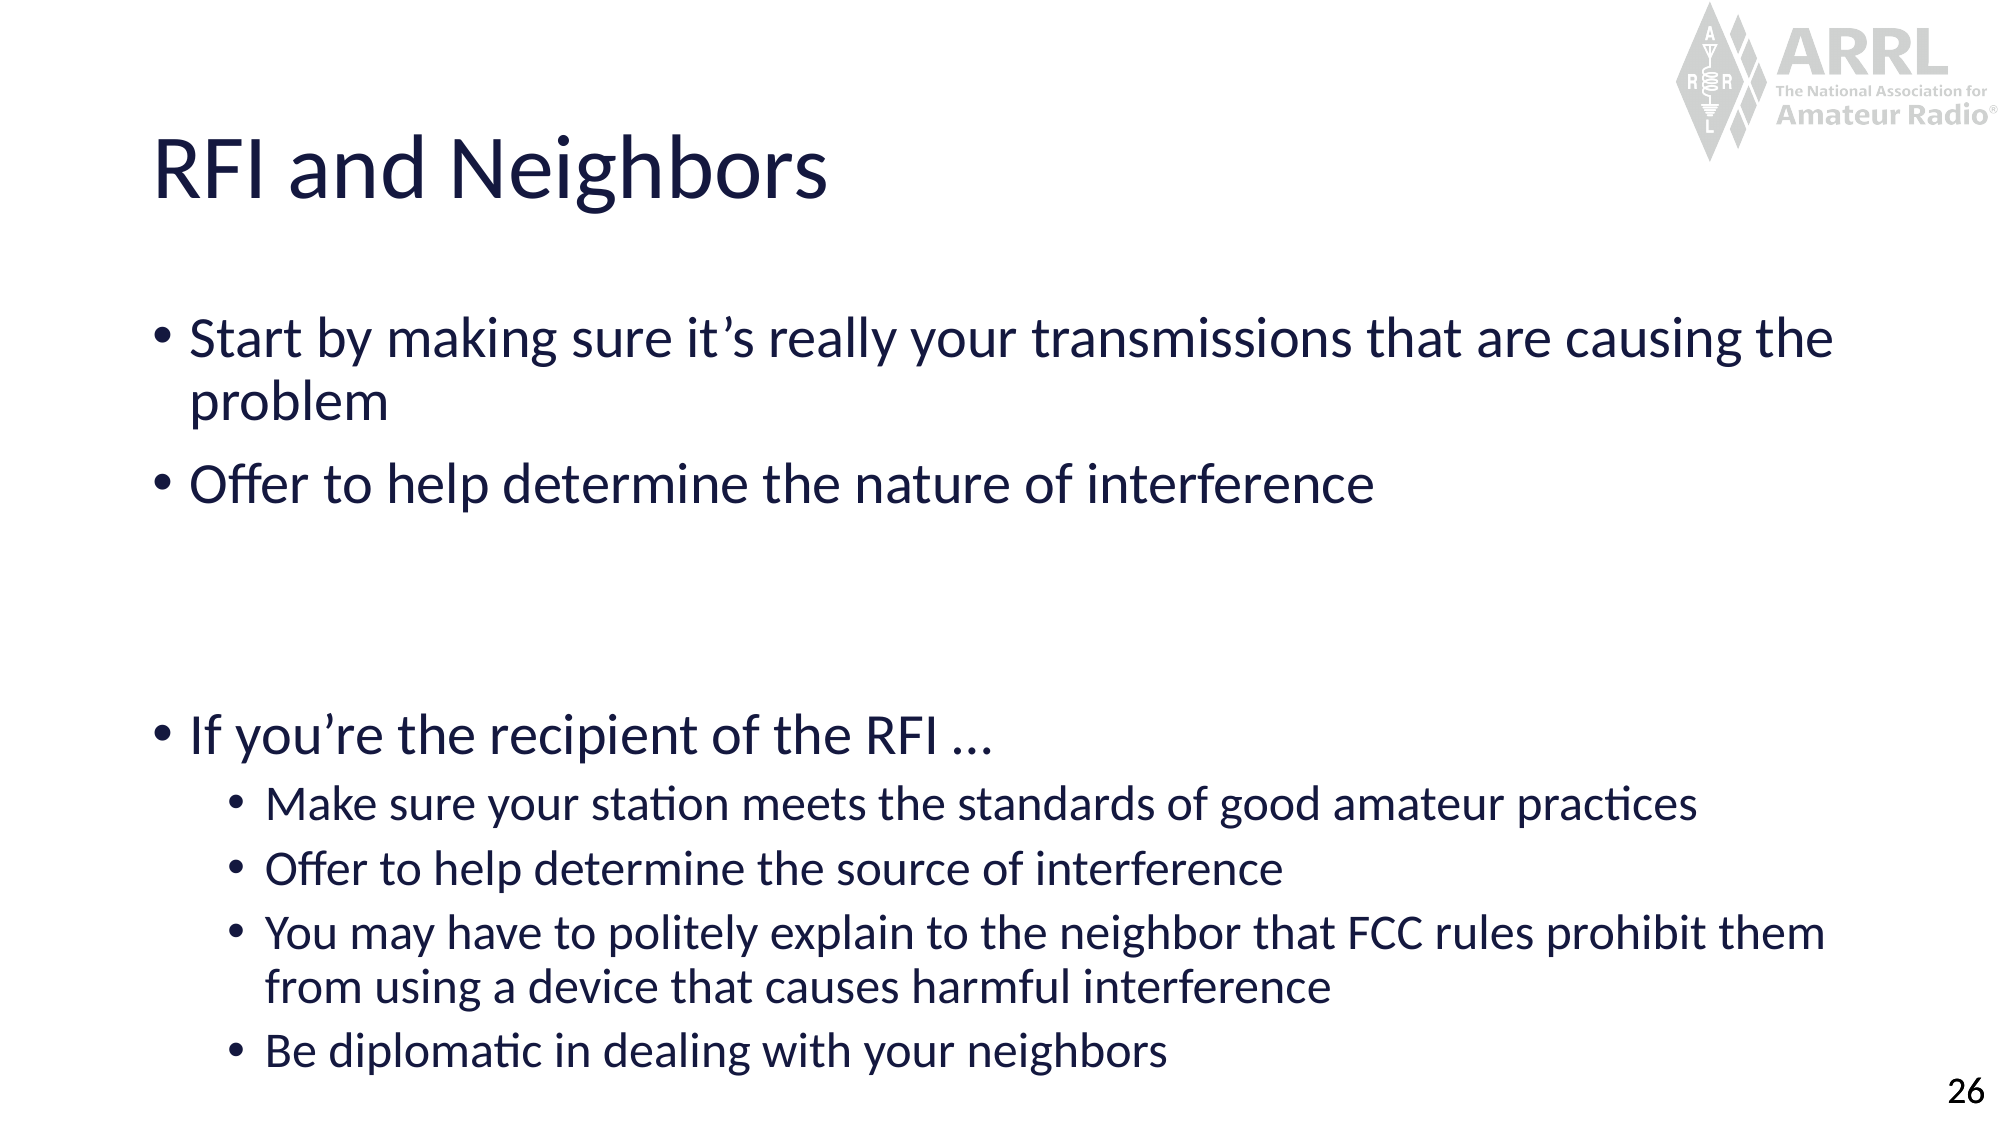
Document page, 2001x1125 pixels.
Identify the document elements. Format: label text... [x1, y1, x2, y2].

picture [1674, 0, 2000, 164]
title RFI and Neighbors [137, 59, 1863, 278]
list Start by making sure it’s really your transmissions that are causing the problem Offer to help determine the nature of interference If you’re the recipient of the RFI … Make sure your station meets the standards of good amateur practices Offer to help determine the source of interference You may have to politely explain to the neighbor that FCC rules prohibit them from using a device that causes harmful interference Be diplomatic in dealing with your neighbors [137, 299, 1863, 1098]
